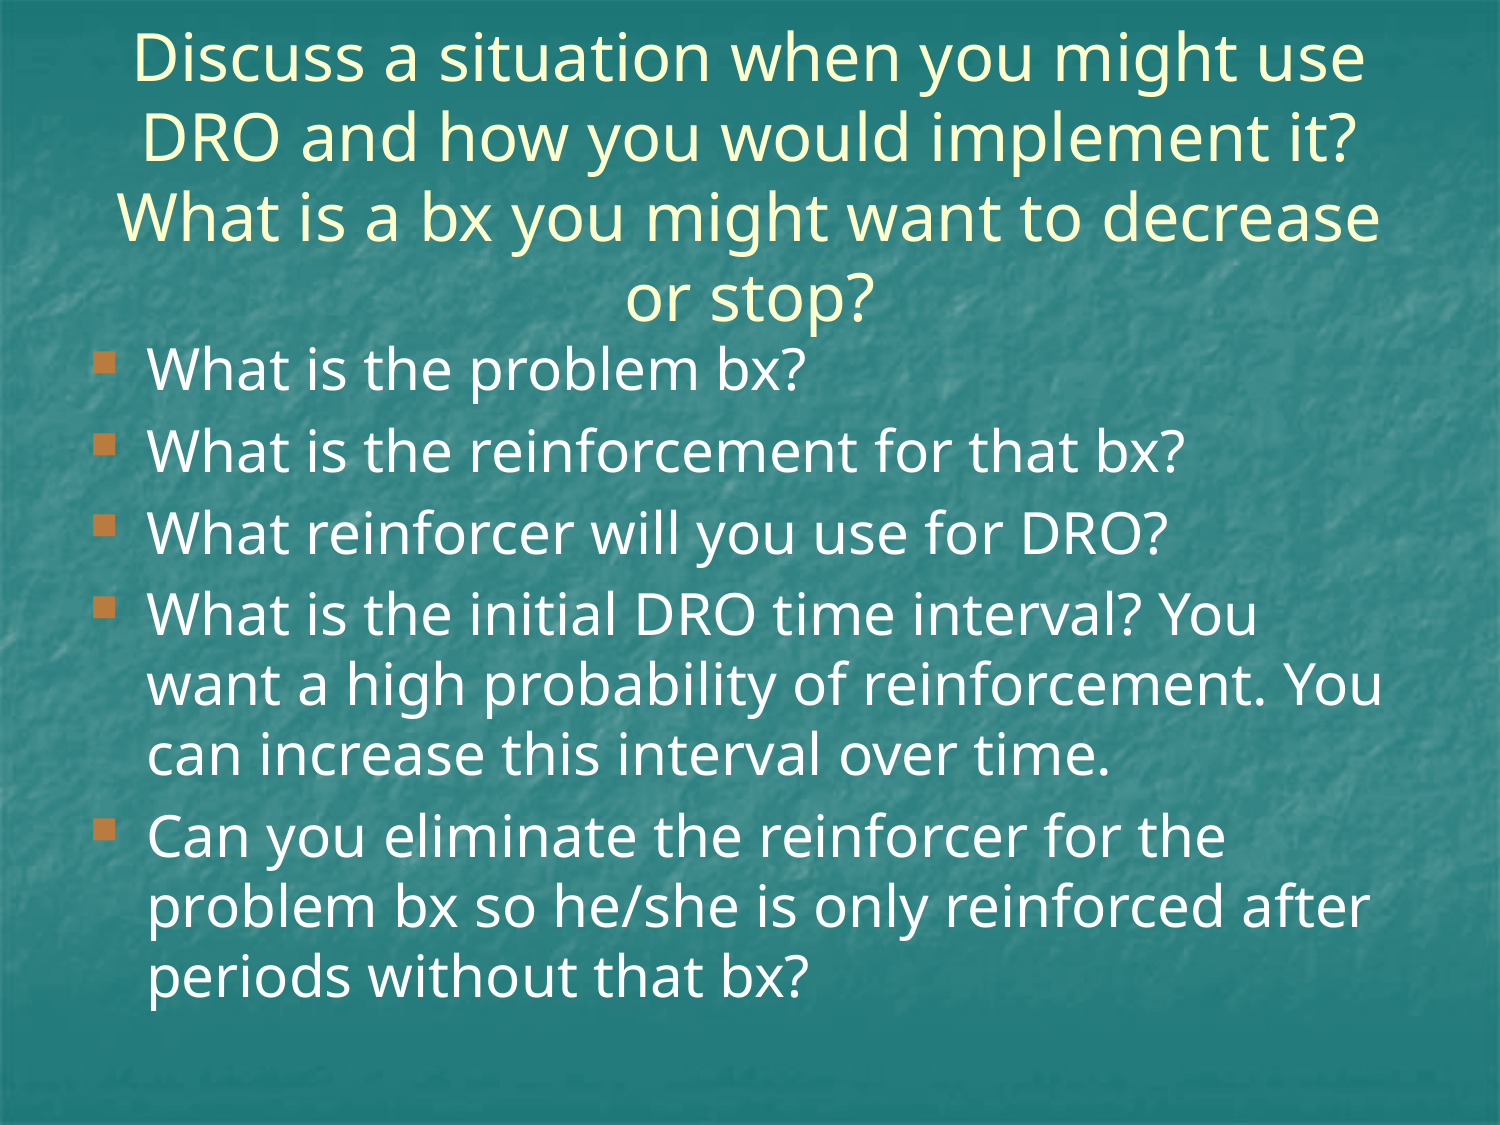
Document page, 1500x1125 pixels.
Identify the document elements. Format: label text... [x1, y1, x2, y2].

title Discuss a situation when you might use DRO and how you would implement it? What is a bx you might want to decrease or stop? [74, 62, 1426, 288]
list What is the problem bx? What is the reinforcement for that bx? What reinforcer will you use for DRO? What is the initial DRO time interval? You want a high probability of reinforcement. You can increase this interval over time. Can you eliminate the reinforcer for the problem bx so he/she is only reinforced after periods without that bx? [74, 324, 1426, 1001]
